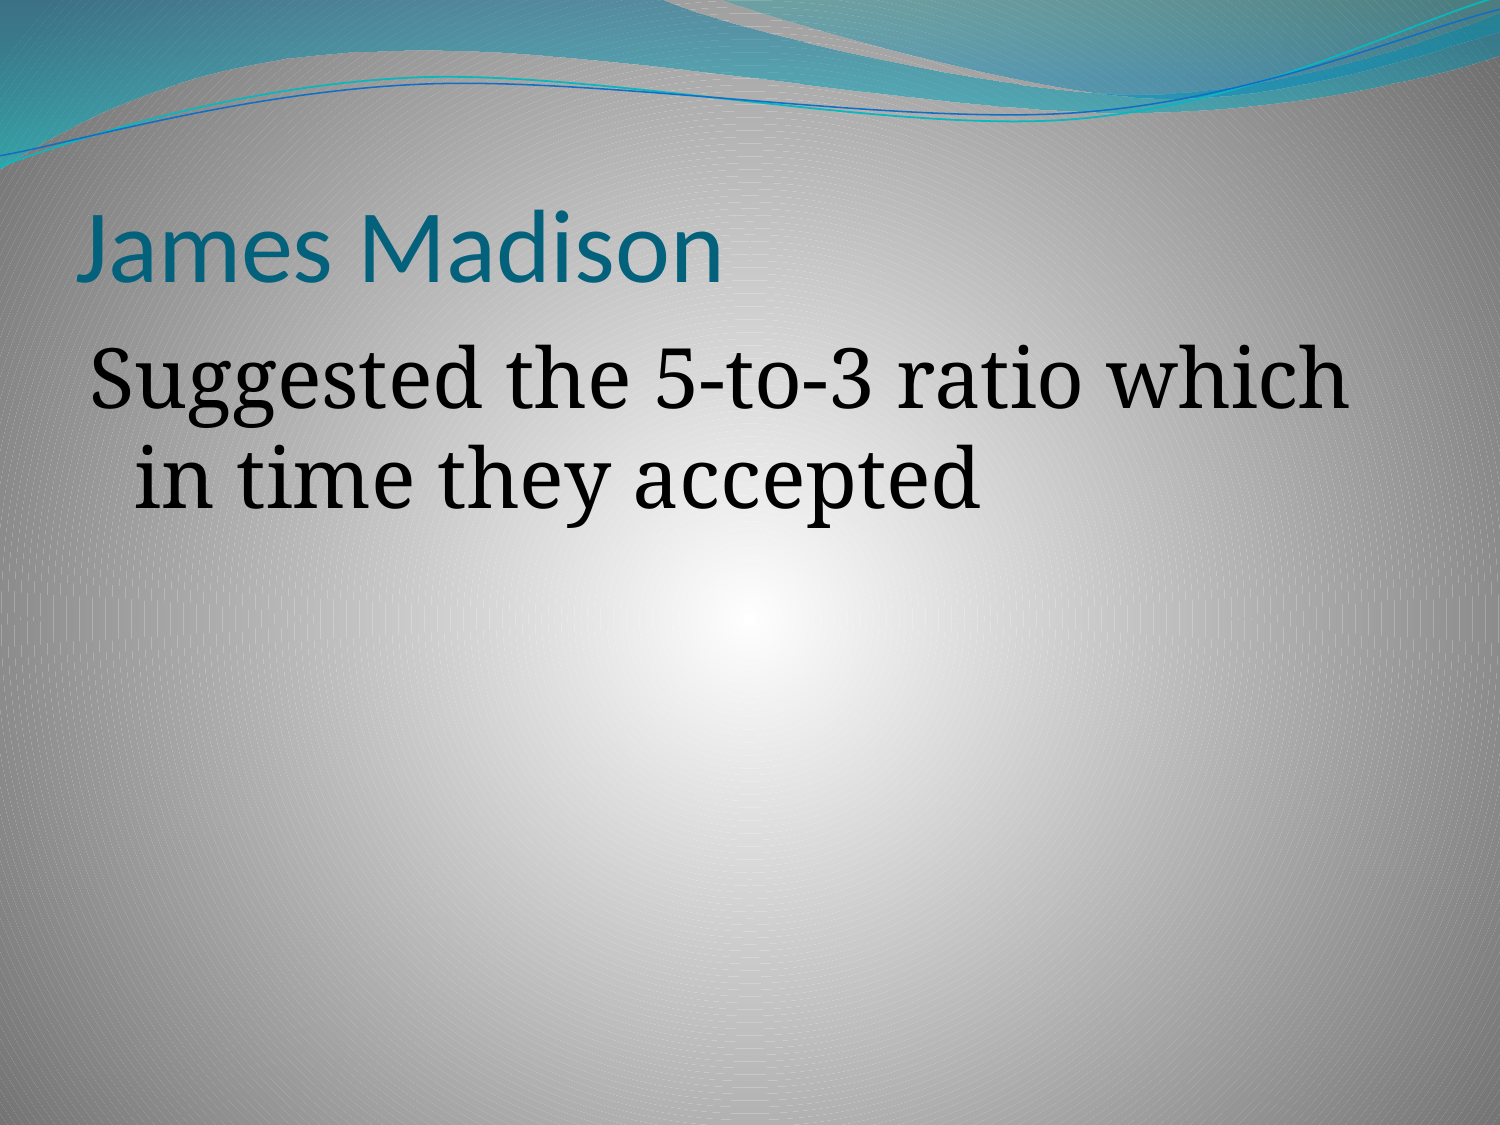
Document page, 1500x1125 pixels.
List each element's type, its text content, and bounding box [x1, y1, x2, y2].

list Suggested the 5-to-3 ratio which in time they accepted [75, 317, 1425, 1038]
title James Madison [75, 115, 1425, 303]
